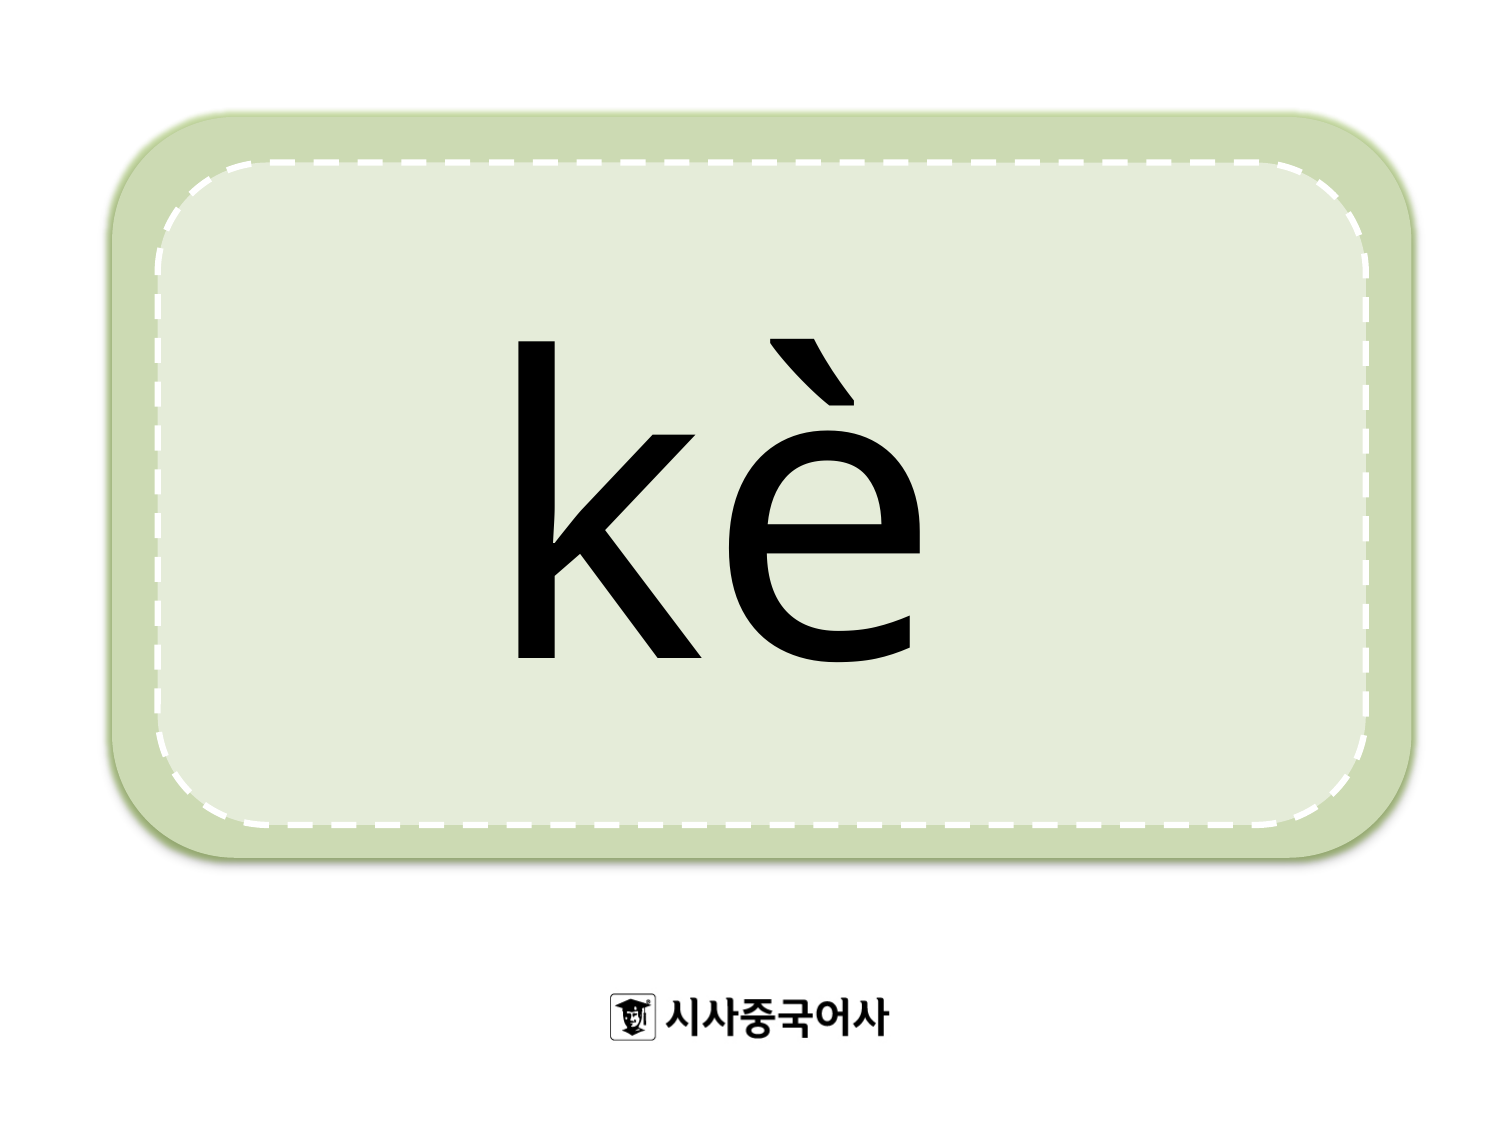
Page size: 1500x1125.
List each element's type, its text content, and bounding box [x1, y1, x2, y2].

picture [602, 987, 898, 1047]
text_box kè [162, 160, 1371, 824]
